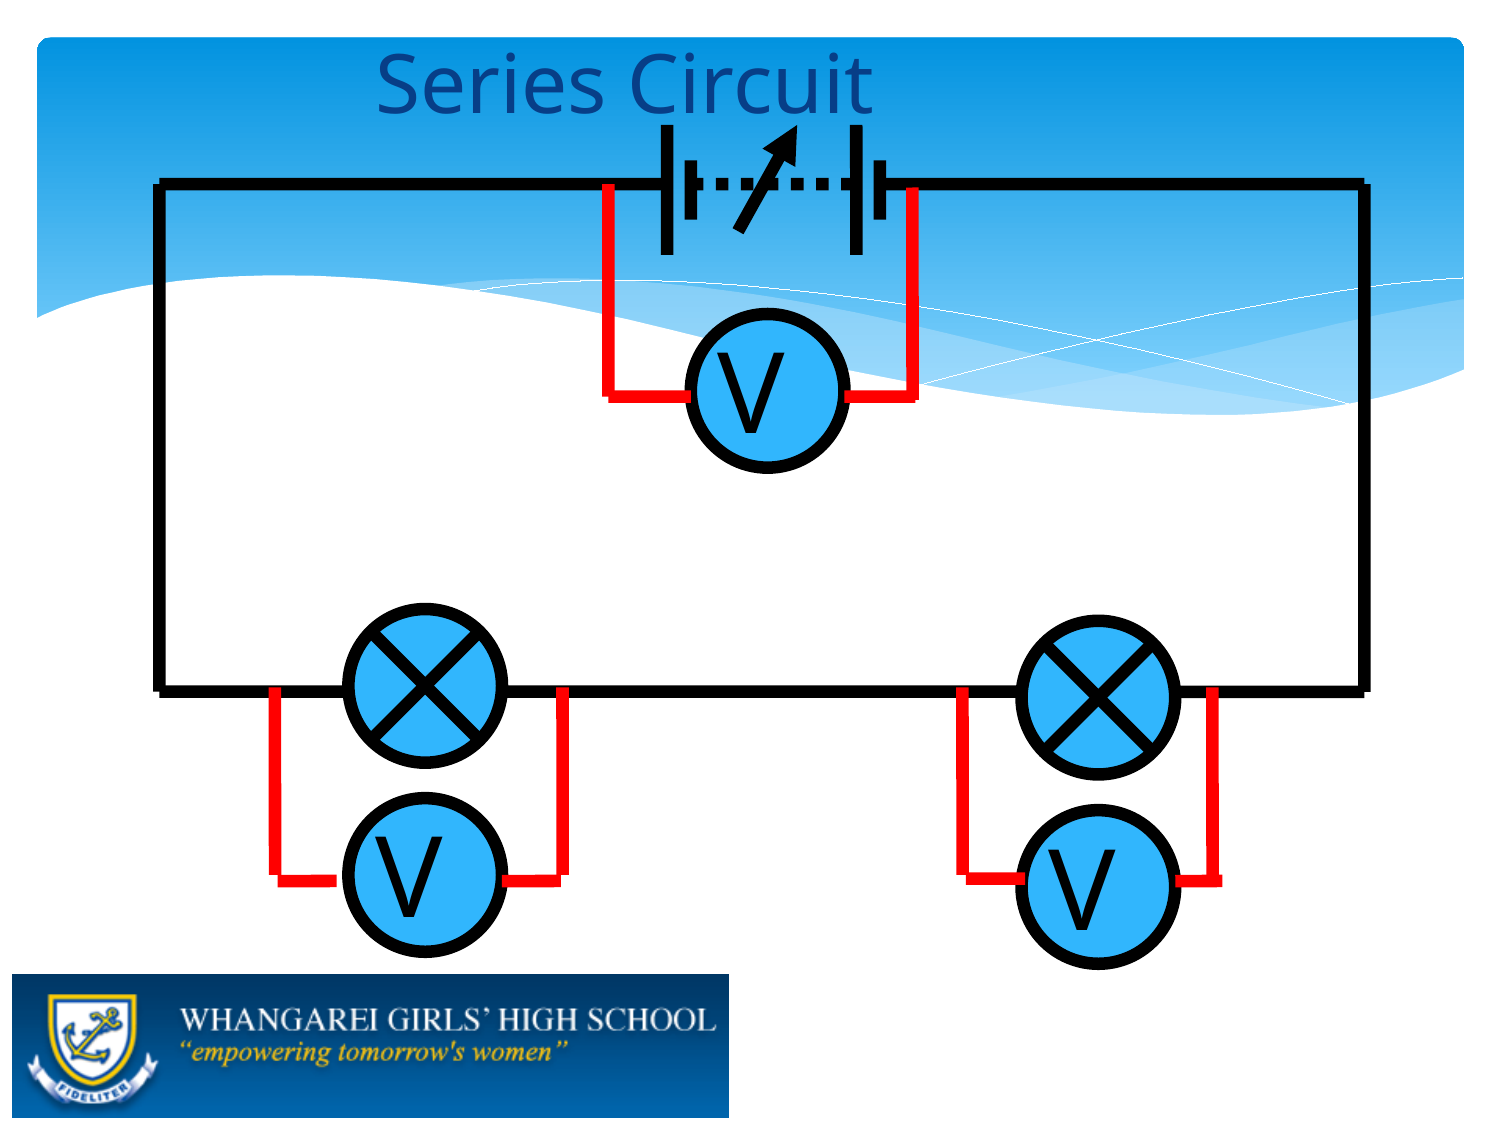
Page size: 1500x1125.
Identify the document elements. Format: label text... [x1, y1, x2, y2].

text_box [666, 124, 881, 256]
list Series Circuit [360, 42, 1459, 138]
text_box [348, 609, 503, 763]
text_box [348, 797, 503, 952]
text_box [690, 313, 845, 468]
text_box [1021, 620, 1176, 775]
picture [12, 974, 729, 1118]
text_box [1021, 809, 1176, 964]
